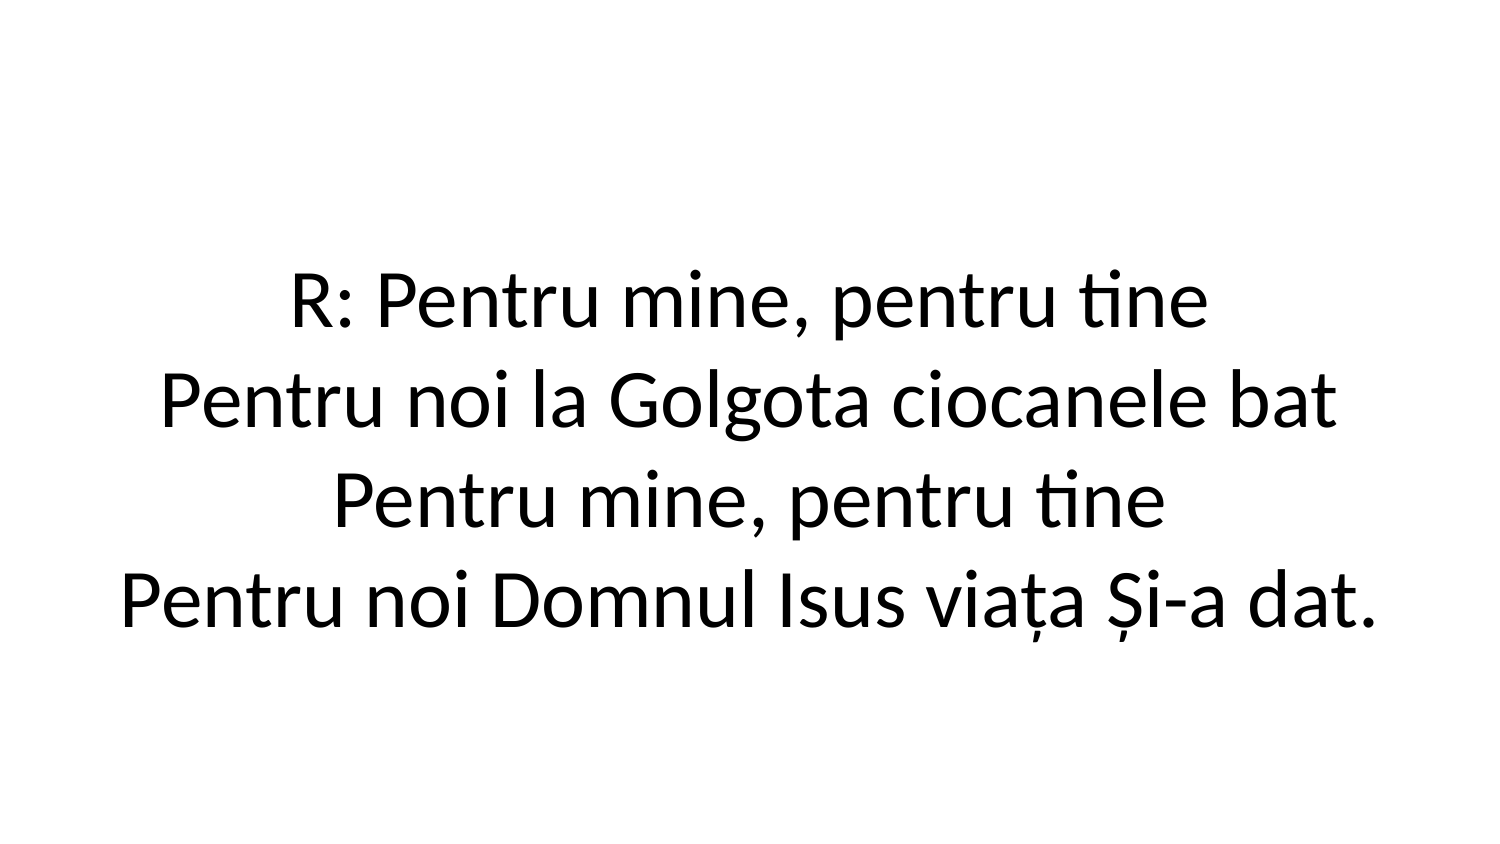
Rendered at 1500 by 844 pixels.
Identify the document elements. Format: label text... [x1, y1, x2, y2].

text_box R: Pentru mine, pentru tine Pentru noi la Golgota ciocanele bat Pentru mine, pentru tine Pentru noi Domnul Isus viața Și-a dat. [104, 192, 1395, 652]
